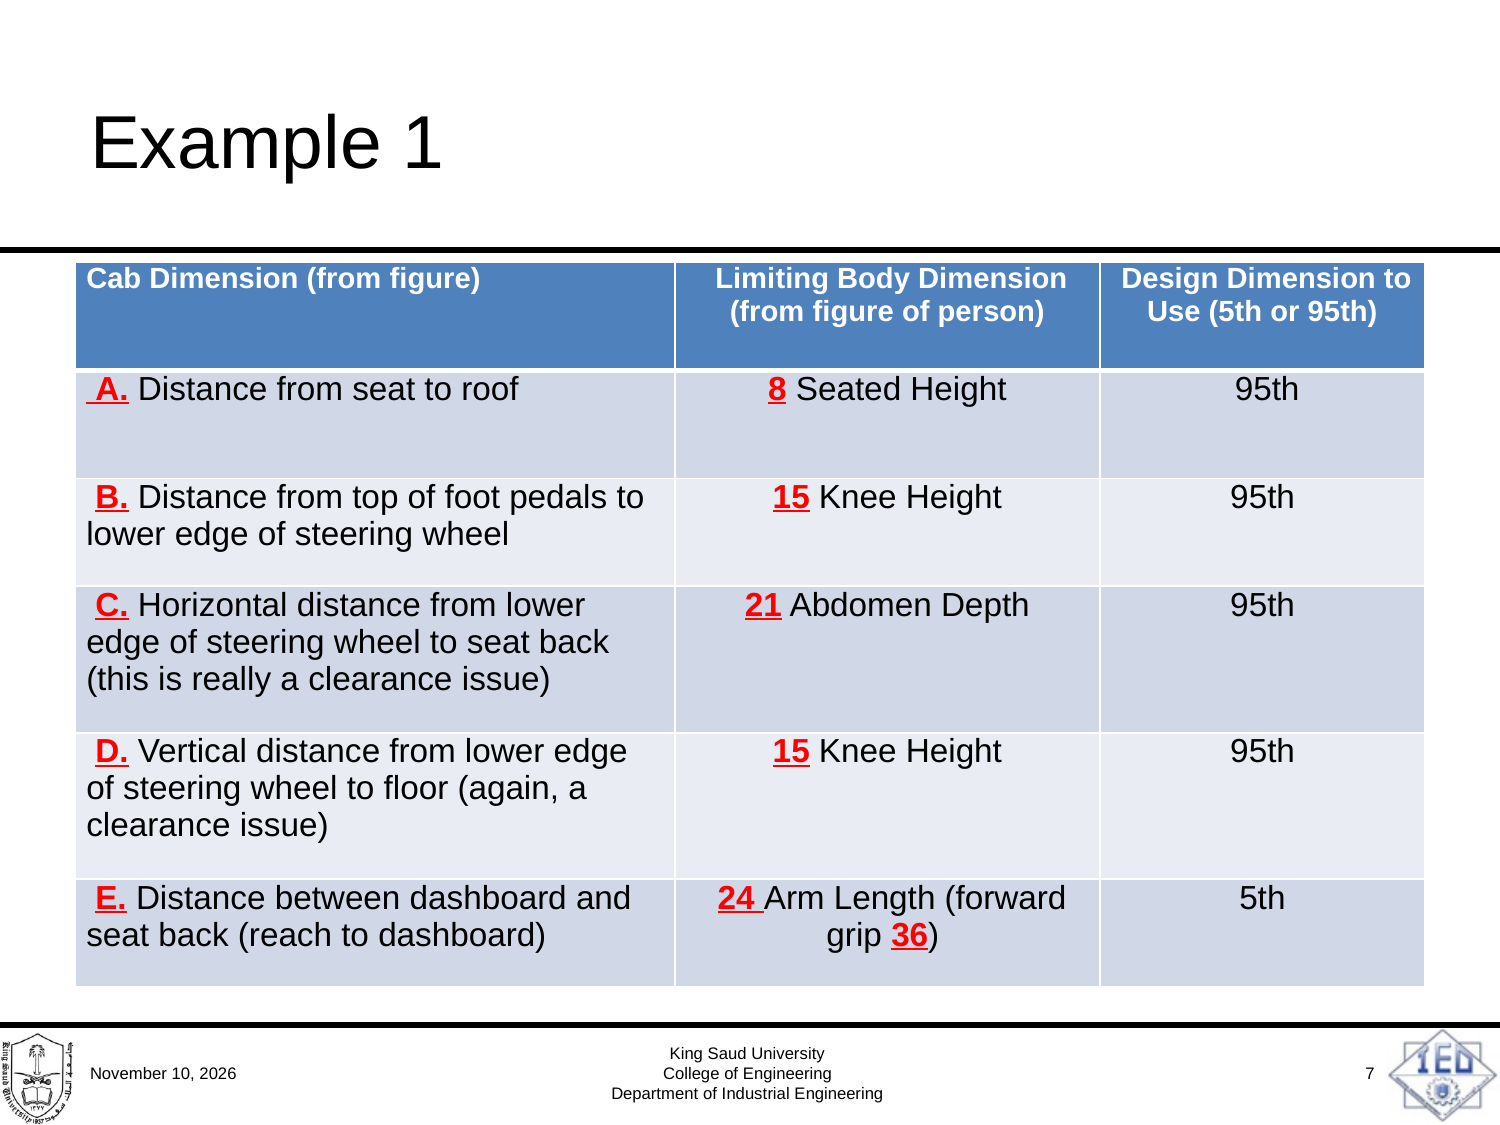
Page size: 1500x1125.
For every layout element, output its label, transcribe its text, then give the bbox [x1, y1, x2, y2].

table_cell 21 Abdomen Depth [676, 587, 1099, 732]
table_cell 8 Seated Height [676, 373, 1099, 478]
table_cell 5th [1101, 880, 1424, 986]
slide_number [75, 1042, 425, 1103]
slide_number 7 [1074, 1042, 1425, 1103]
table_cell A. Distance from seat to roof [76, 373, 674, 478]
table_cell 15 Knee Height [676, 734, 1099, 878]
table_header Design Dimension to Use (5th or 95th) [1101, 263, 1424, 368]
table_header Limiting Body Dimension (from figure of person) [676, 263, 1099, 368]
table_cell 95th [1101, 373, 1424, 478]
picture [0, 1029, 74, 1125]
title Example 1 [75, 45, 1425, 233]
picture [1387, 1029, 1500, 1125]
table_cell B. Distance from top of foot pedals to lower edge of steering wheel [76, 479, 674, 585]
table_cell C. Horizontal distance from lower edge of steering wheel to seat back (this is really a clearance issue) [76, 587, 674, 732]
table_header Cab Dimension (from figure) [76, 263, 674, 368]
table_cell 95th [1101, 479, 1424, 585]
table_cell 15 Knee Height [676, 479, 1099, 585]
table_cell 95th [1101, 734, 1424, 878]
table_cell 95th [1101, 587, 1424, 732]
table_cell 24 Arm Length (forward grip 36) [676, 880, 1099, 986]
table_cell D. Vertical distance from lower edge of steering wheel to floor (again, a clearance issue) [76, 734, 674, 878]
table_cell E. Distance between dashboard and seat back (reach to dashboard) [76, 880, 674, 986]
footer King Saud University College of Engineering Department of Industrial Engineering [512, 1042, 988, 1103]
